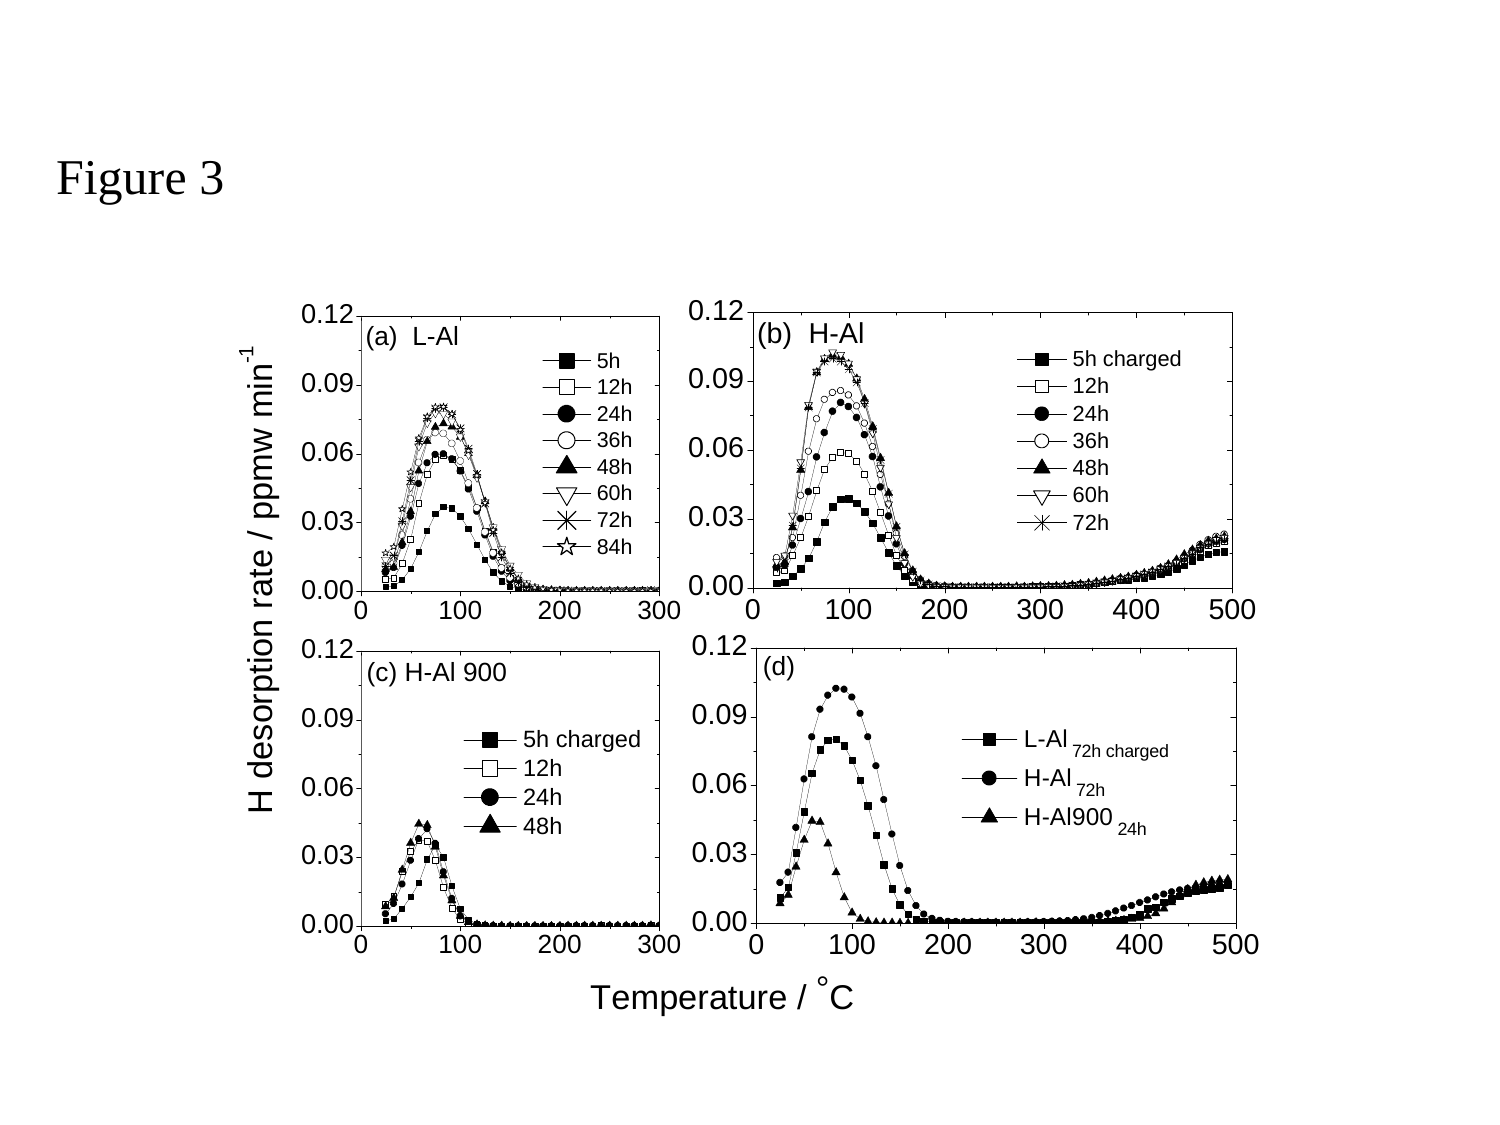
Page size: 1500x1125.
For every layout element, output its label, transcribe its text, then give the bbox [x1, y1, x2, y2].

text_box Figure 3 [41, 137, 278, 212]
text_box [206, 278, 1273, 1024]
